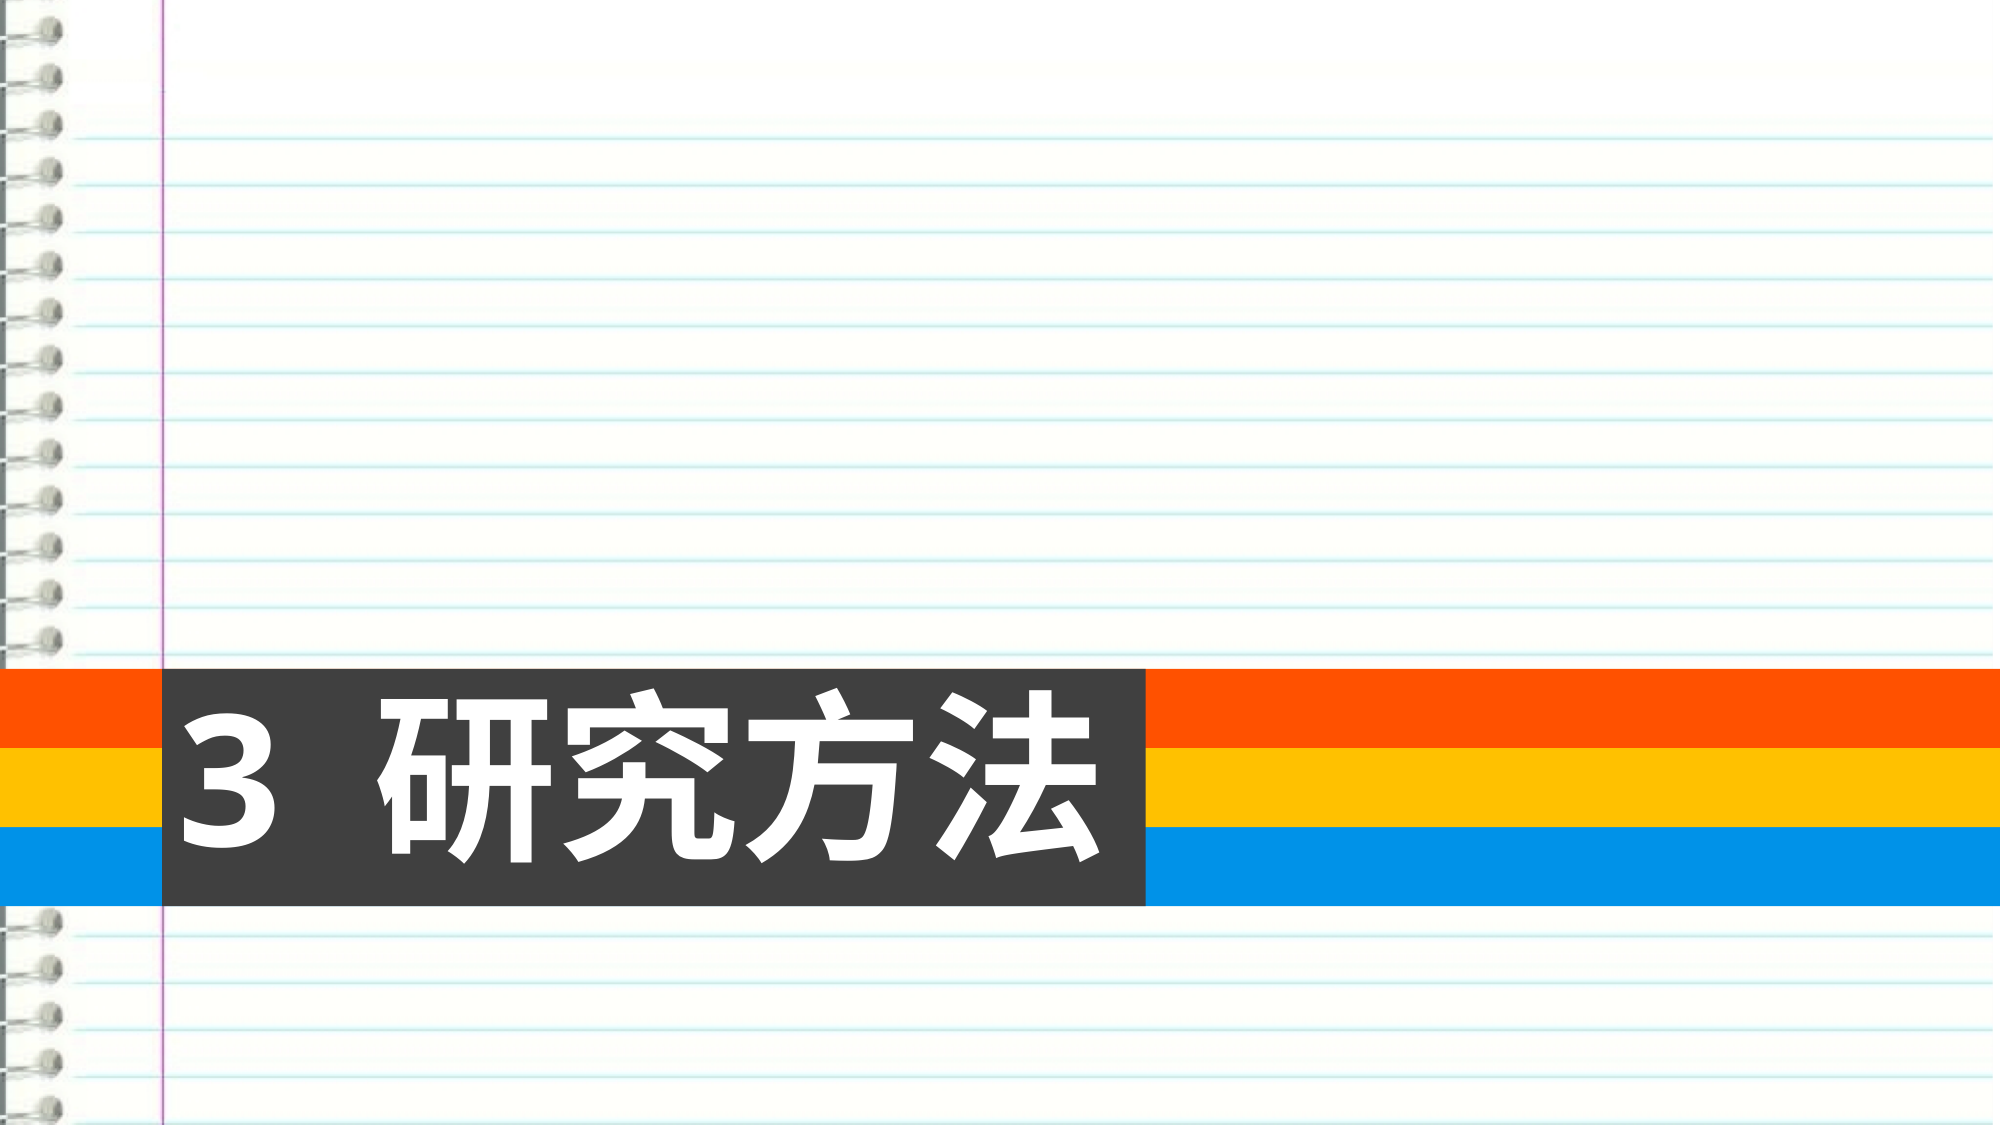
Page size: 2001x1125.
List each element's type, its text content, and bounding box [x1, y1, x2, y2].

list 3 研究方法 [162, 668, 1146, 907]
picture [0, 0, 2001, 1125]
